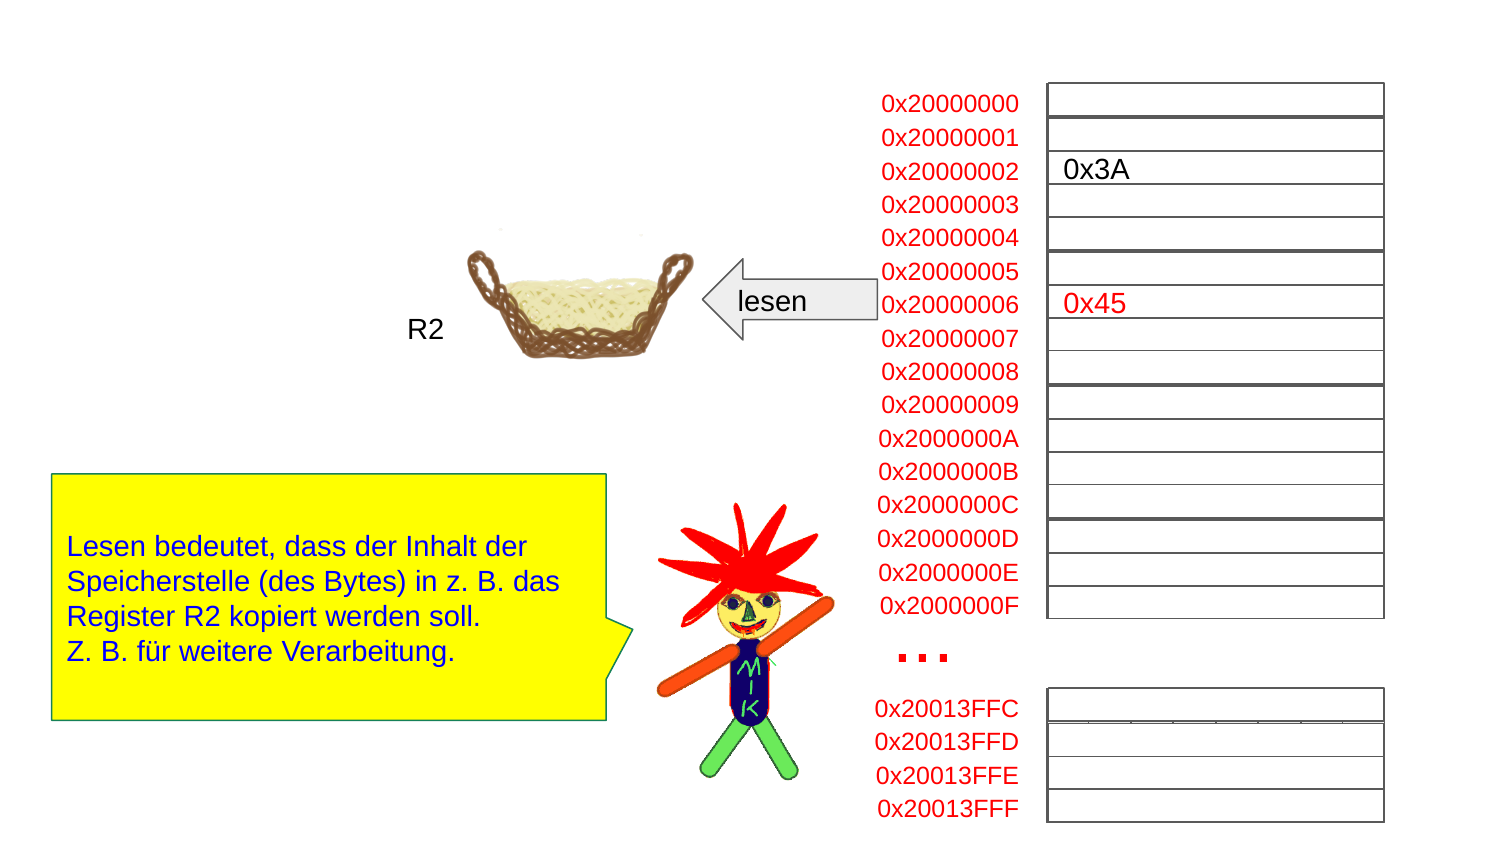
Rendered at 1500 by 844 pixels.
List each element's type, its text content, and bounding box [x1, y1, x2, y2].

text_box Lesen bedeutet, dass der Inhalt der Speicherstelle (des Bytes) in z. B. das Register R2 kopiert werden soll. Z. B. für weitere Verarbeitung. [51, 473, 633, 721]
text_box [1048, 687, 1385, 823]
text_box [854, 339, 1043, 496]
picture [442, 216, 719, 427]
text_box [854, 72, 1385, 339]
text_box lesen [722, 258, 849, 340]
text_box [1048, 216, 1385, 350]
text_box ... [877, 638, 1139, 675]
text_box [854, 677, 1385, 834]
picture [638, 495, 846, 787]
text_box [1048, 82, 1385, 216]
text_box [1048, 484, 1385, 619]
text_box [1048, 350, 1385, 484]
text_box R2 [392, 295, 437, 348]
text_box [854, 503, 1385, 630]
